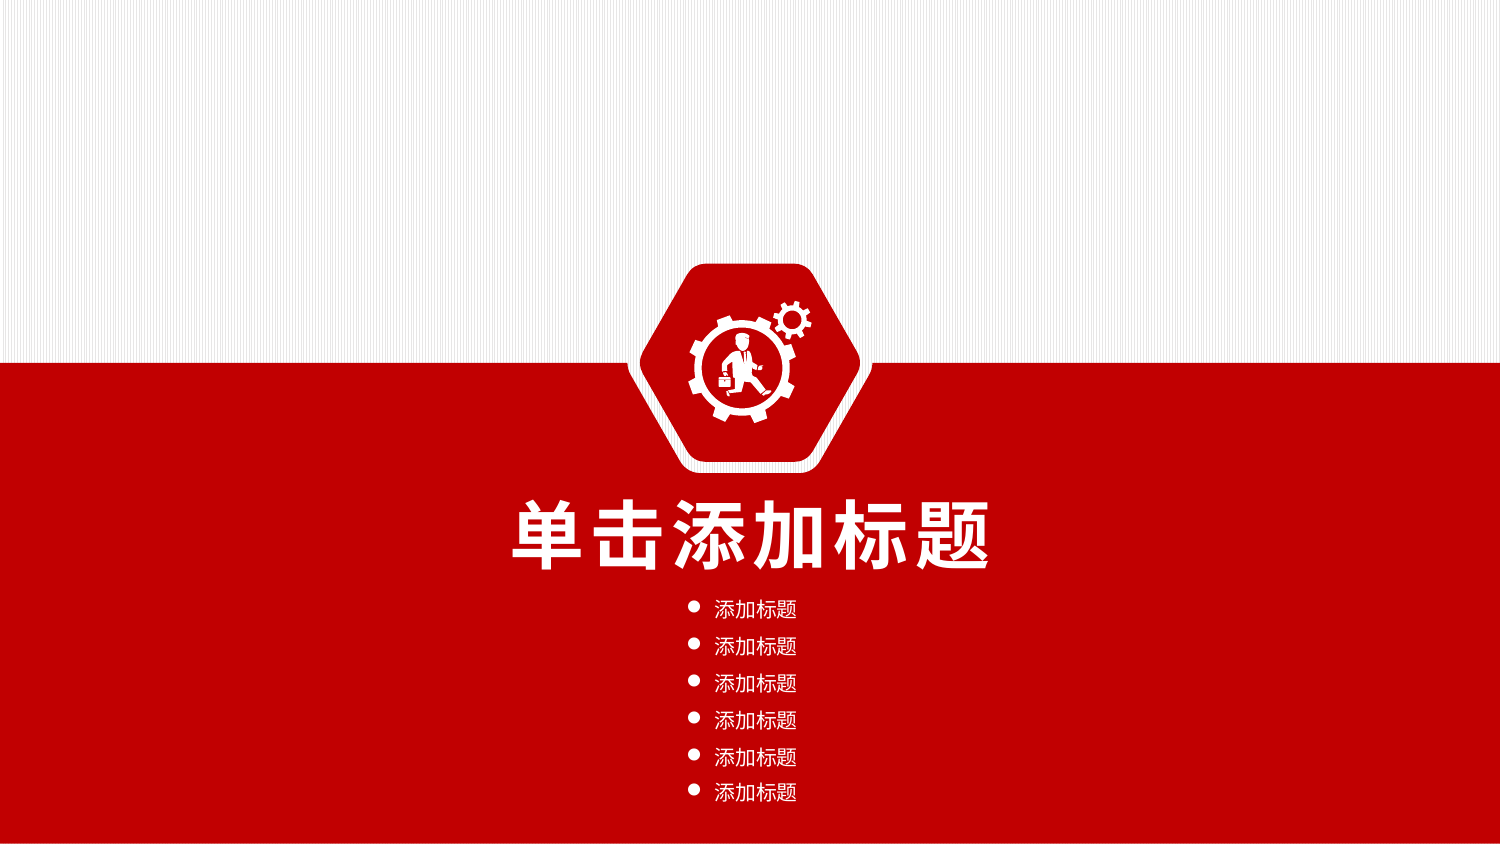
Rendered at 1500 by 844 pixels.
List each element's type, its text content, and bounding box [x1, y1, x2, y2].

text_box [688, 300, 812, 424]
text_box [0, 361, 1500, 844]
text_box [639, 263, 860, 462]
text_box 单击添加标题 [467, 482, 1033, 585]
text_box 添加标题 [686, 707, 878, 733]
text_box 添加标题 [686, 633, 878, 659]
text_box 添加标题 [686, 670, 878, 696]
text_box 添加标题 [686, 744, 878, 770]
text_box 添加标题 [686, 597, 878, 623]
text_box 添加标题 [686, 780, 878, 806]
